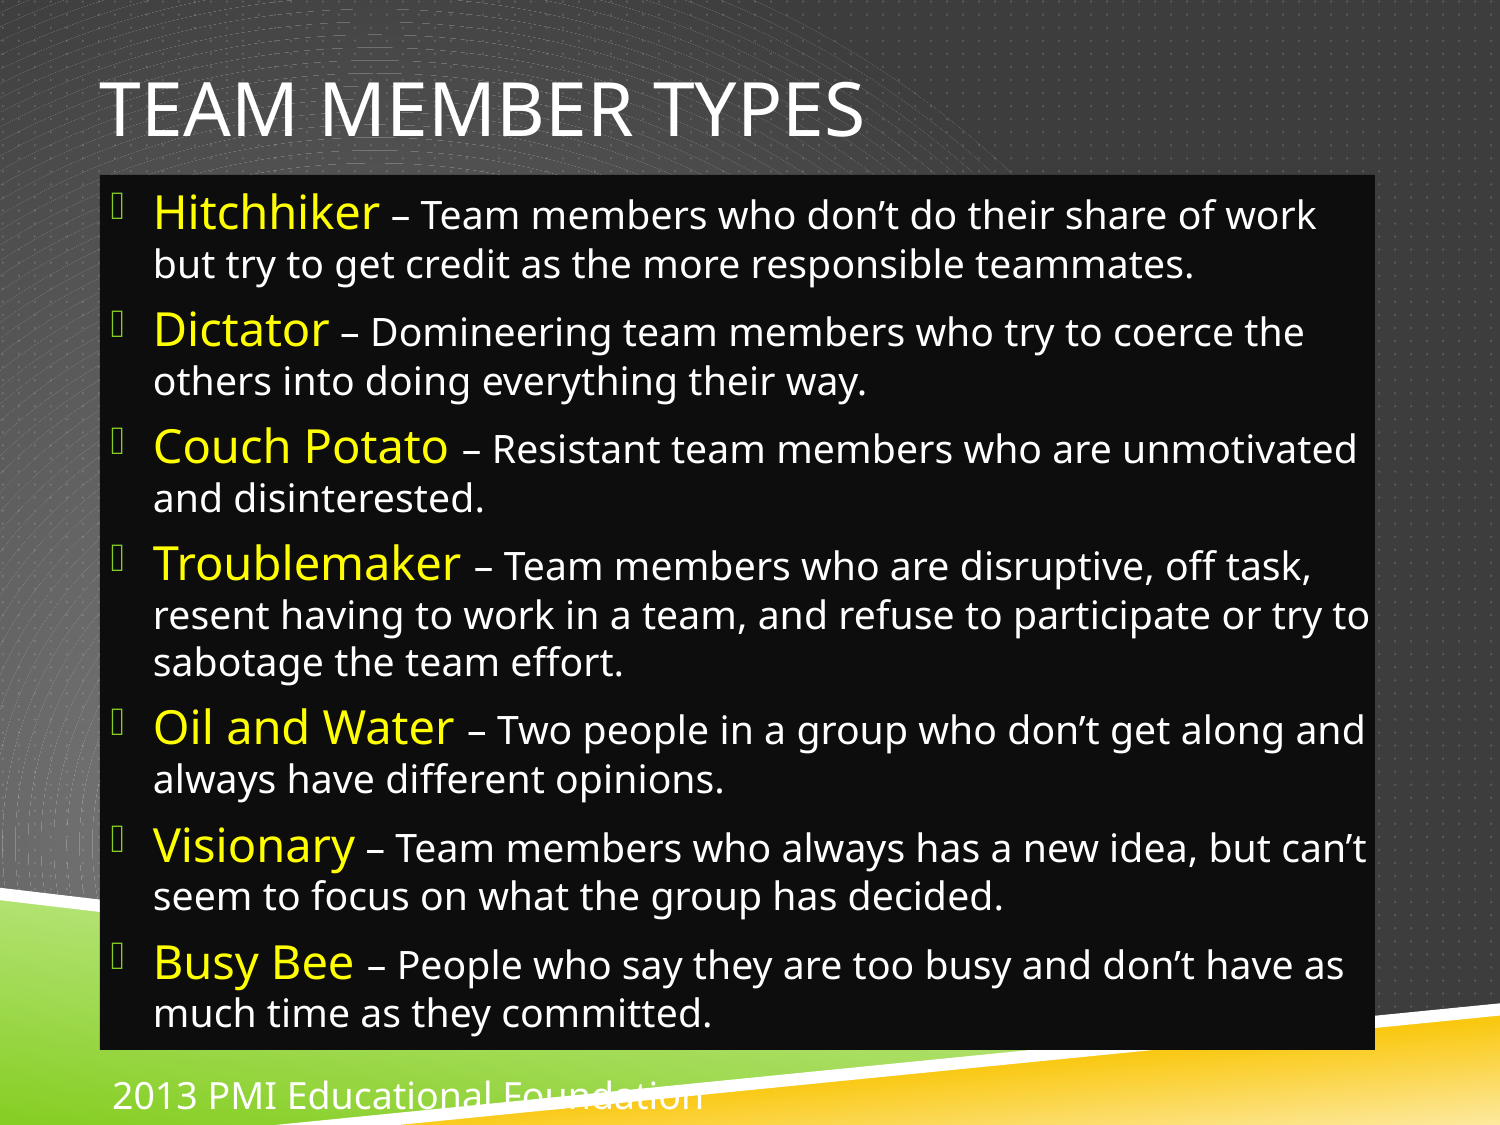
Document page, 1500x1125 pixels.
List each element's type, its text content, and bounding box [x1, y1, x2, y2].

list Hitchhiker – Team members who don’t do their share of work but try to get credit as the more responsible teammates. Dictator – Domineering team members who try to coerce the others into doing everything their way. Couch Potato – Resistant team members who are unmotivated and disinterested. Troublemaker – Team members who are disruptive, off task, resent having to work in a team, and refuse to participate or try to sabotage the team effort. Oil and Water – Two people in a group who don’t get along and always have different opinions. Visionary – Team members who always has a new idea, but can’t seem to focus on what the group has decided. Busy Bee – People who say they are too busy and don’t have as much time as they committed. [99, 174, 1375, 1050]
text_box 2013 PMI Educational Foundation [97, 1064, 1373, 1125]
title Team Member Types [99, 12, 1375, 174]
